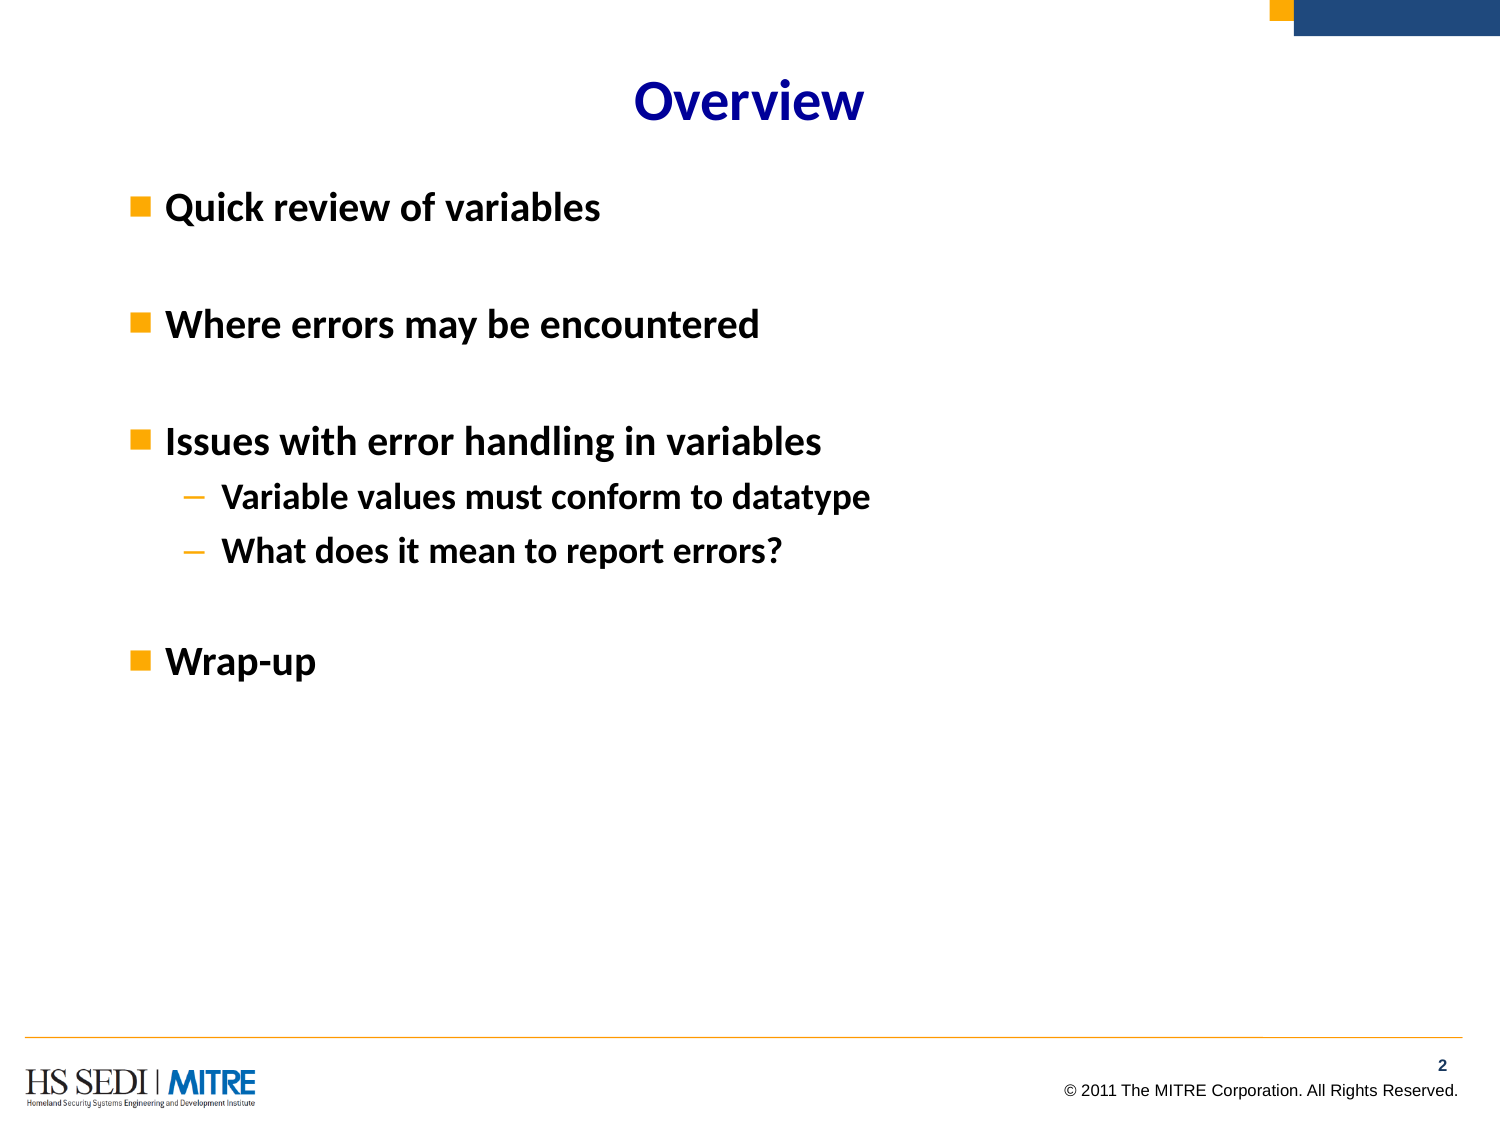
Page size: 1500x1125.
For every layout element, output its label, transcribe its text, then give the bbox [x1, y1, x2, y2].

title Overview [43, 62, 1457, 151]
picture [20, 1058, 271, 1122]
list Quick review of variables Where errors may be encountered Issues with error handling in variables Variable values must conform to datatype What does it mean to report errors? Wrap-up [112, 180, 1387, 1024]
slide_number 1 [1374, 1049, 1463, 1076]
